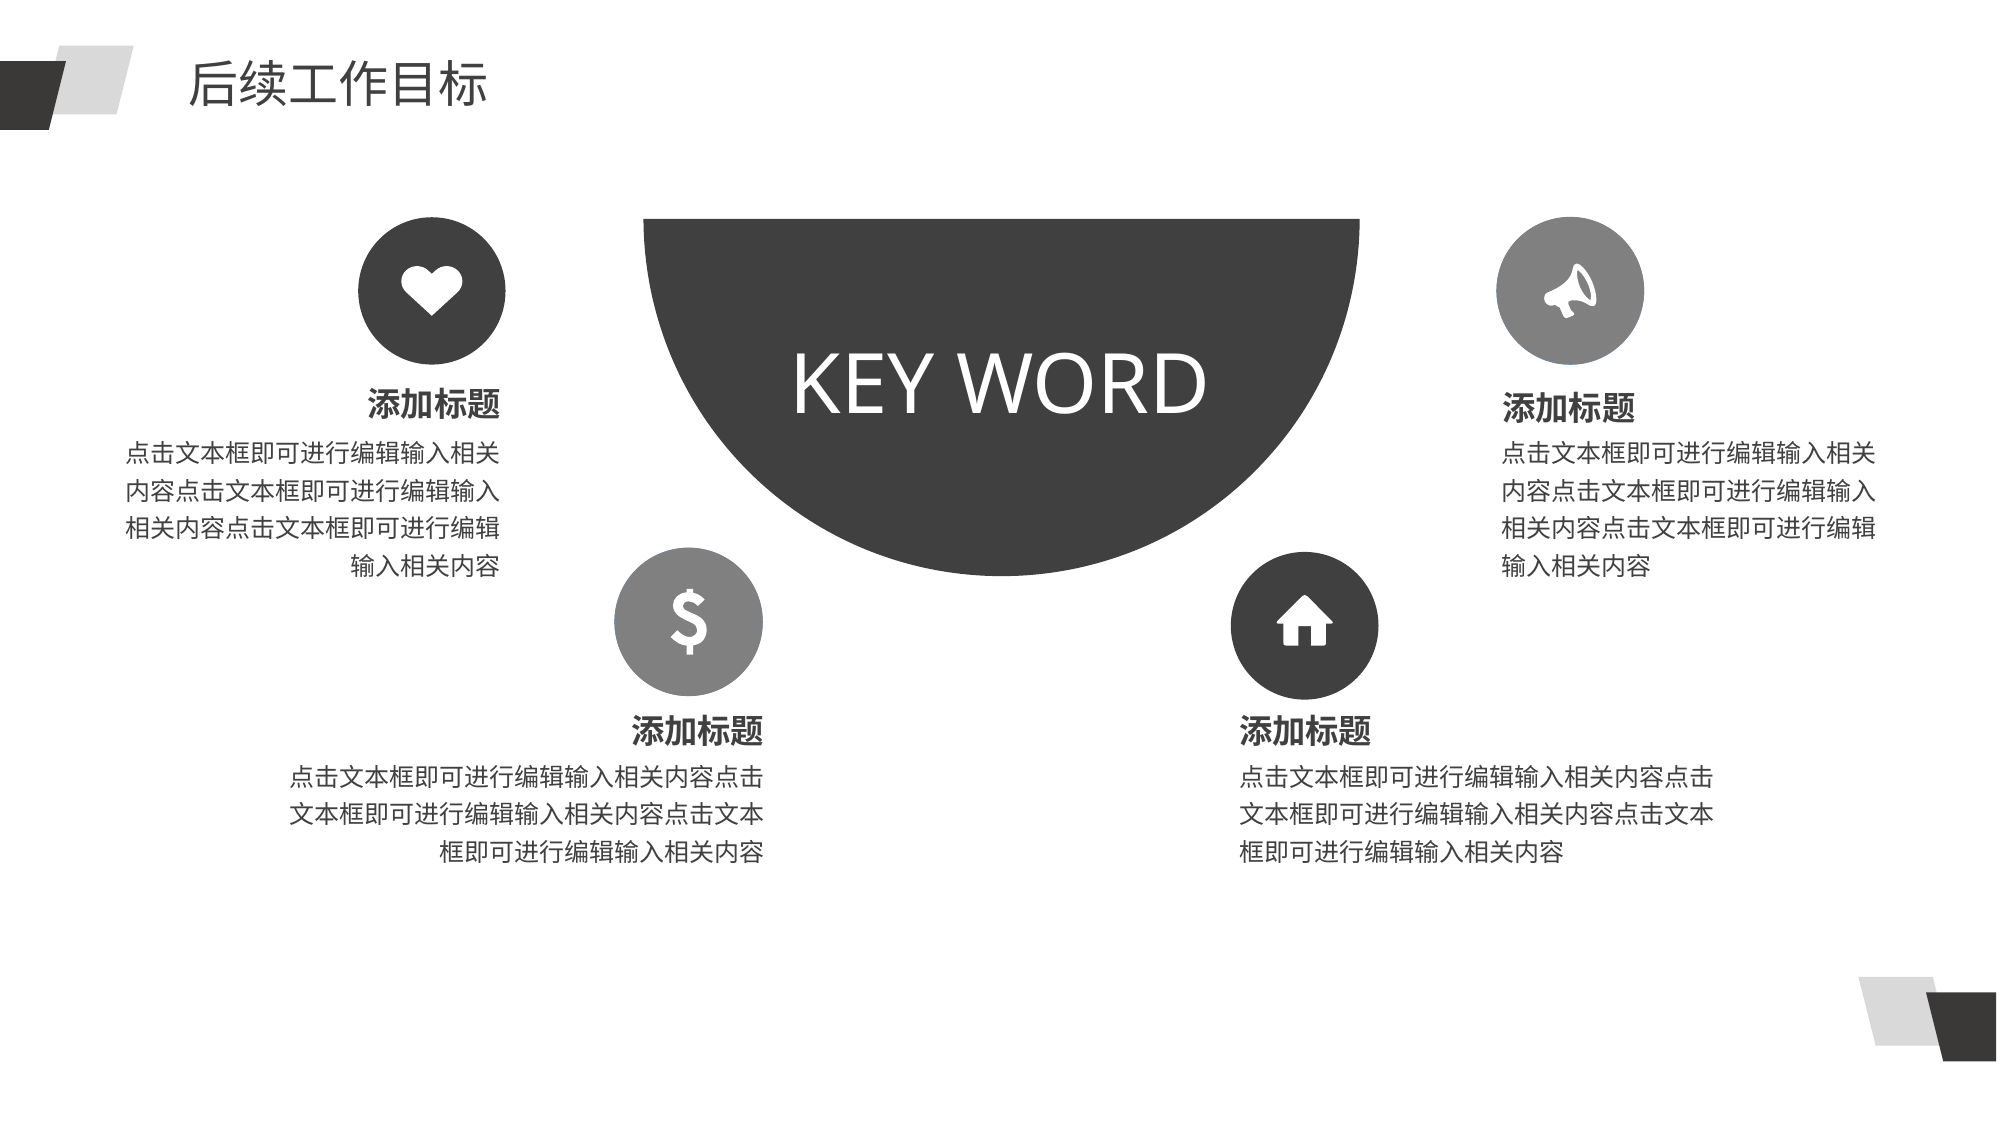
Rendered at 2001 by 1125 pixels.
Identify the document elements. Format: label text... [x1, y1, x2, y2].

text_box [1276, 595, 1333, 646]
text_box 添加标题 [1239, 699, 1478, 746]
text_box 添加标题 [1502, 376, 1742, 423]
text_box KEY WORD [771, 274, 1229, 486]
text_box 添加标题 [261, 371, 501, 423]
text_box 点击文本框即可进行编辑输入相关内容点击文本框即可进行编辑输入相关内容点击文本框即可进行编辑输入相关内容 [1487, 423, 1899, 588]
text_box 添加标题 [525, 699, 764, 746]
text_box [670, 588, 707, 655]
text_box 点击文本框即可进行编辑输入相关内容点击文本框即可进行编辑输入相关内容点击文本框即可进行编辑输入相关内容 [1224, 746, 1733, 874]
text_box [643, 218, 1360, 577]
text_box 点击文本框即可进行编辑输入相关内容点击文本框即可进行编辑输入相关内容点击文本框即可进行编辑输入相关内容 [103, 423, 516, 588]
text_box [0, 45, 134, 130]
text_box [1230, 551, 1379, 699]
text_box 后续工作目标 [173, 45, 1064, 121]
text_box 点击文本框即可进行编辑输入相关内容点击文本框即可进行编辑输入相关内容点击文本框即可进行编辑输入相关内容 [271, 746, 779, 874]
text_box [358, 217, 506, 365]
text_box [401, 266, 463, 316]
text_box [614, 547, 763, 697]
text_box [1858, 976, 1997, 1062]
text_box [1496, 216, 1645, 365]
text_box [1544, 263, 1597, 319]
